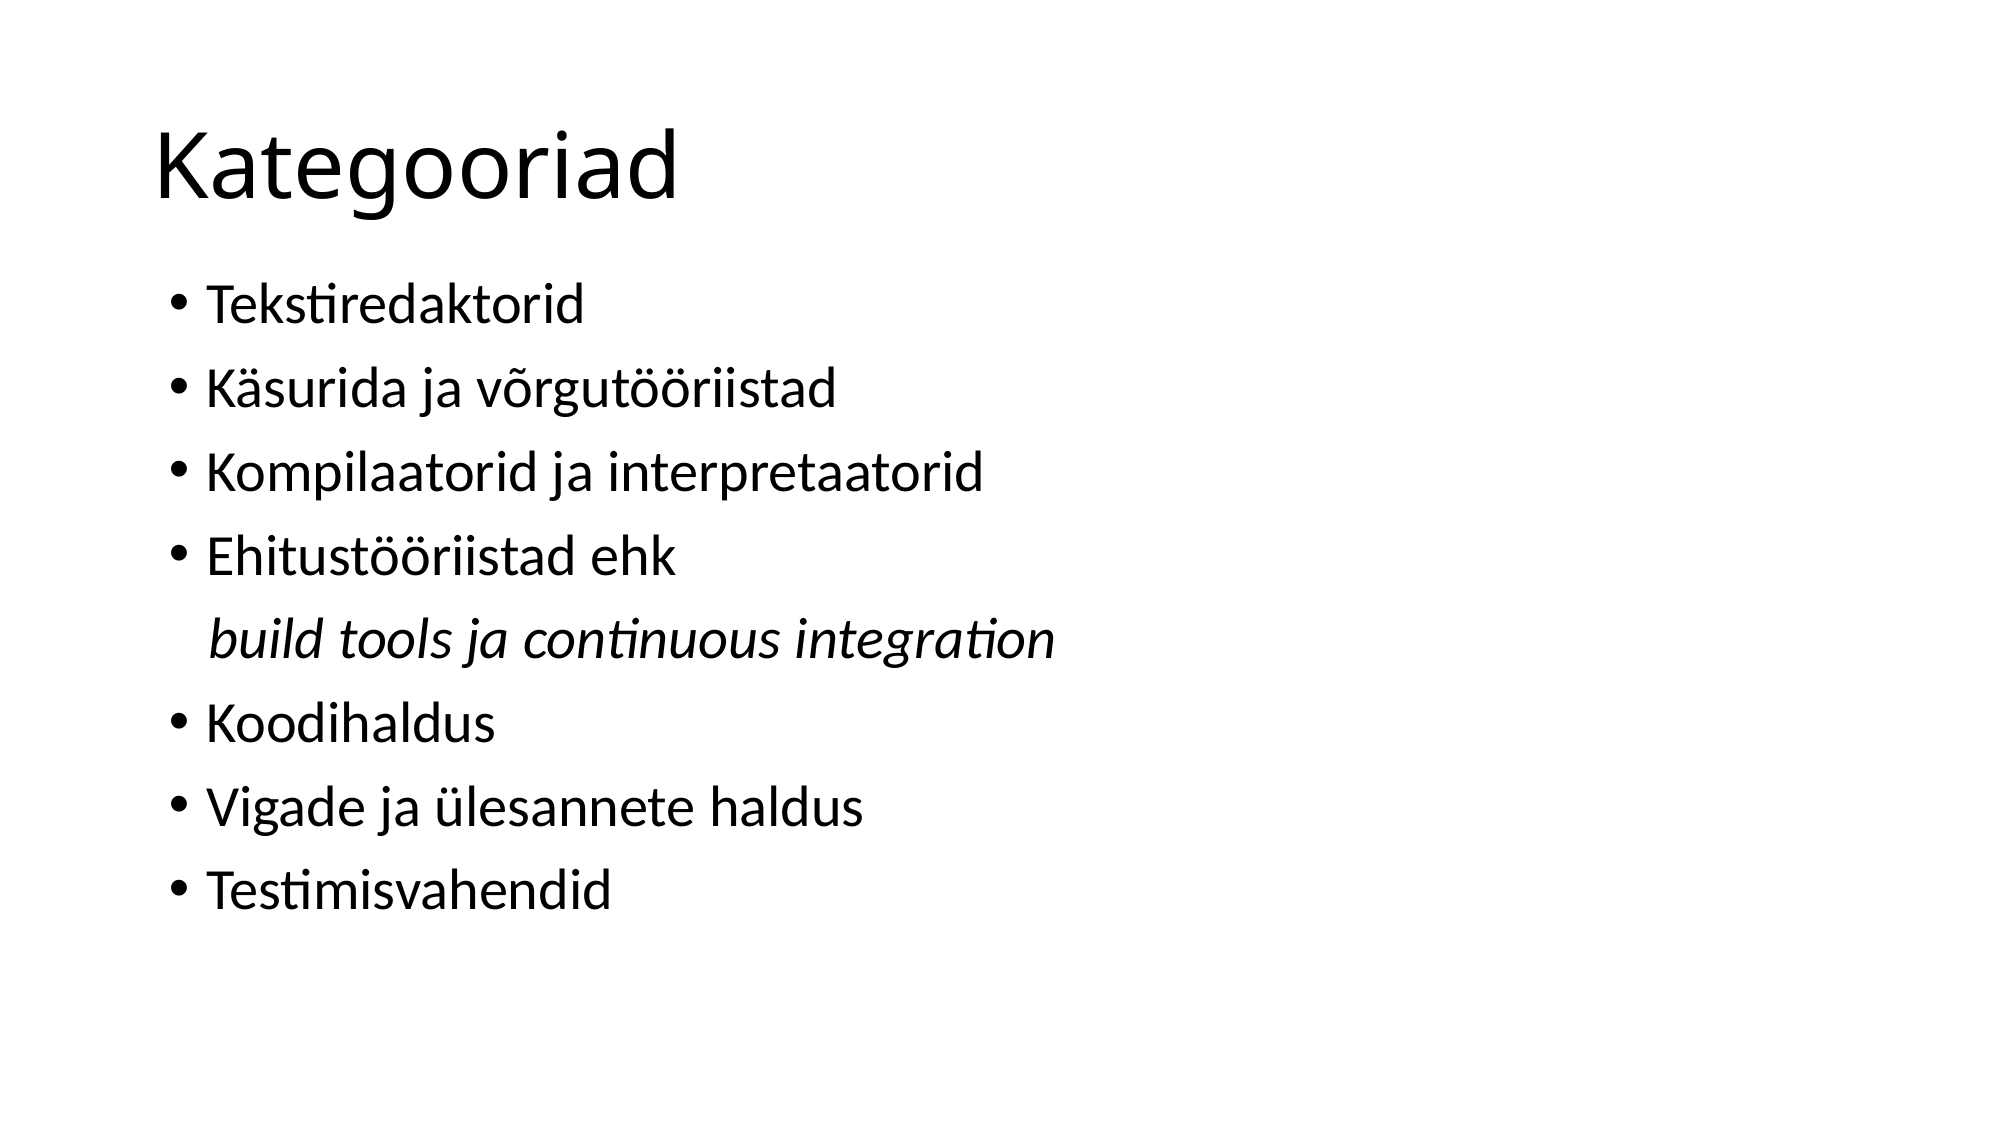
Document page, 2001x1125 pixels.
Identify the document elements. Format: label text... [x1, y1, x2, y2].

title Kategooriad [137, 59, 1863, 278]
list Tekstiredaktorid Käsurida ja võrgutööriistad Kompilaatorid ja interpretaatorid Ehitustööriistad ehk build tools ja continuous integration Koodihaldus Vigade ja ülesannete haldus Testimisvahendid [153, 266, 1504, 1009]
